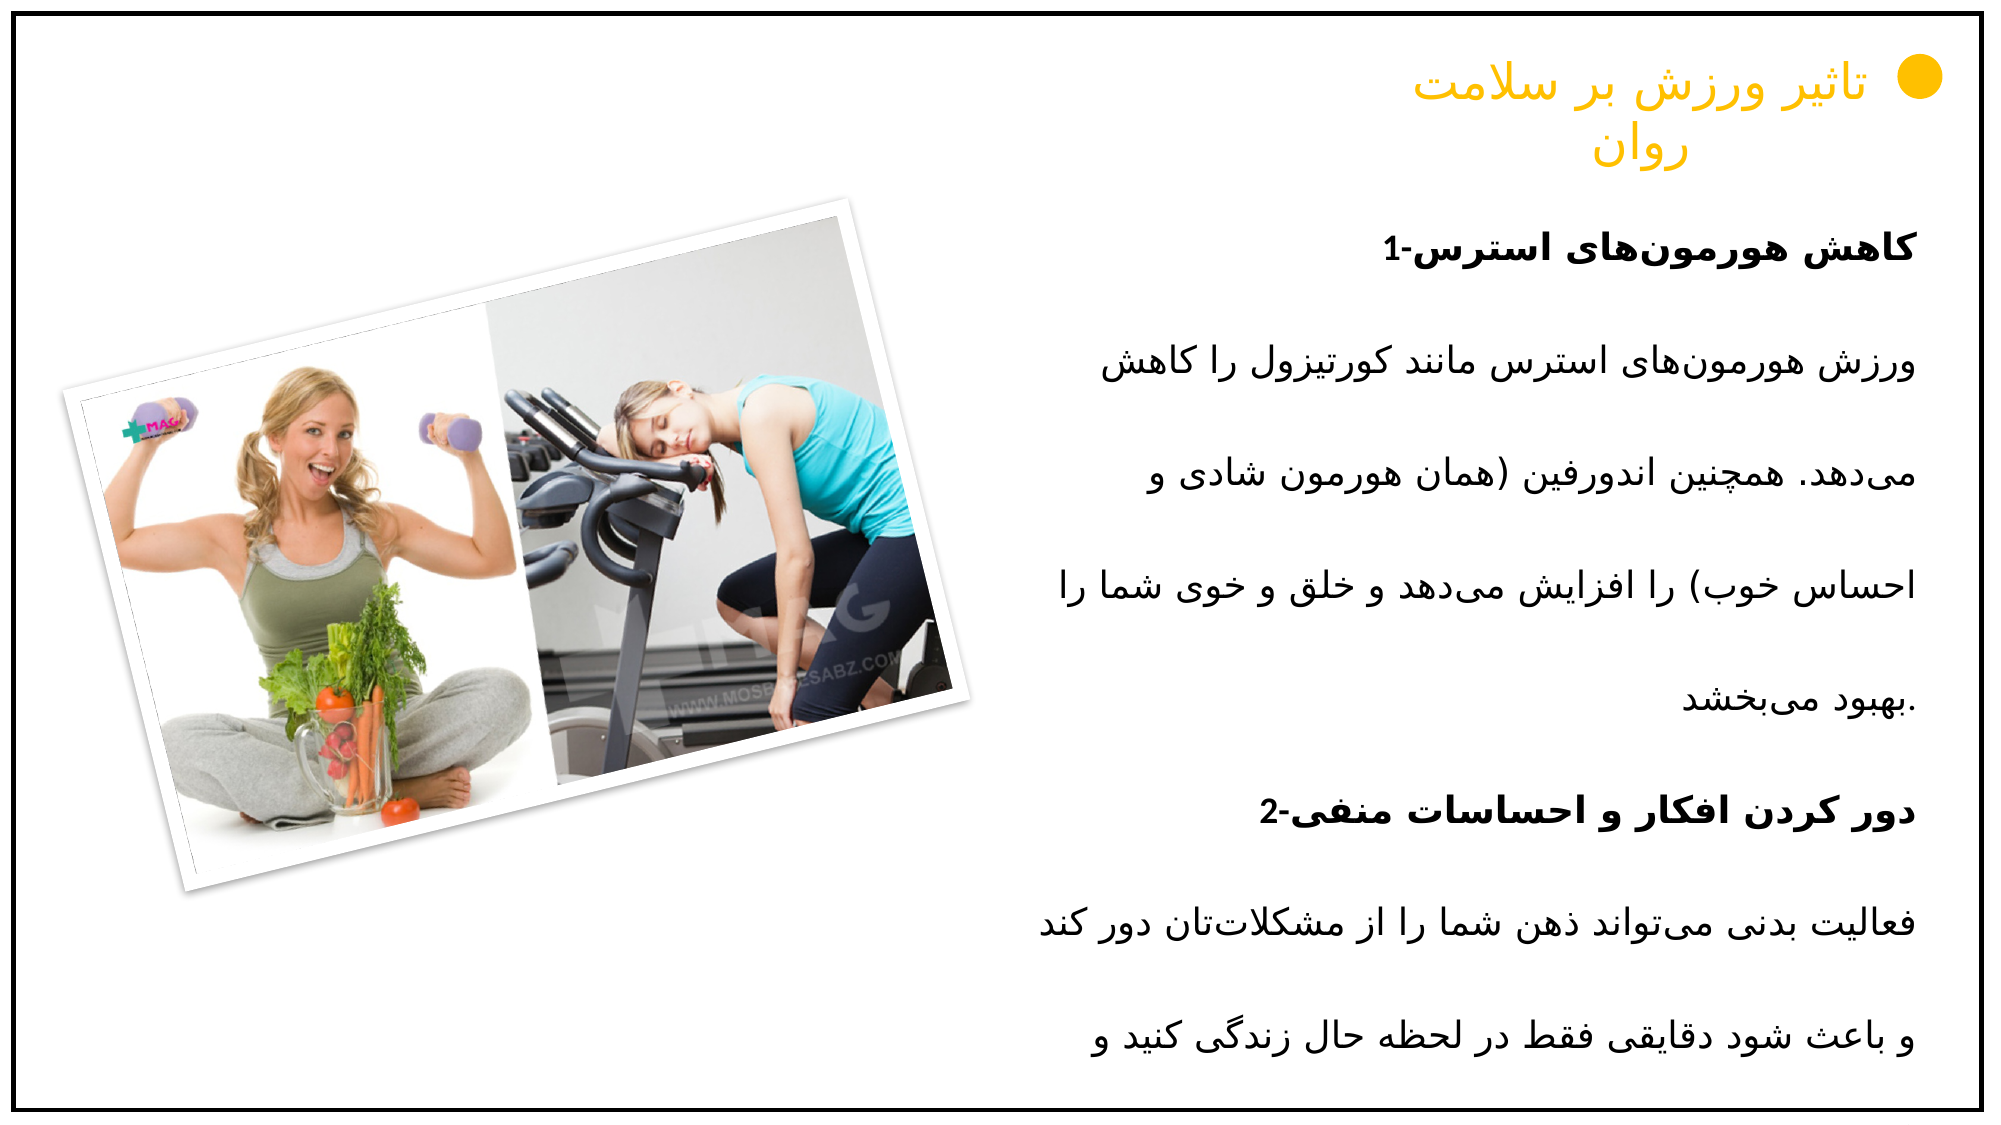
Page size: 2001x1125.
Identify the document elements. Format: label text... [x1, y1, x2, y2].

text_box 1-کاهش هورمون‌های استرس ورزش هورمون‌های استرس مانند کورتیزول را کاهش می‌دهد. همچنین اندورفین (همان هورمون شادی و احساس خوب) را افزایش می‌دهد و خلق و خوی شما را بهبود می‌بخشد. 2-دور کردن افکار و احساسات منفی فعالیت بدنی می‌تواند ذهن شما را از مشکلات‌تان دور کند و باعث شود دقایقی فقط در لحظه حال زندگی کنید و آرام، شاد و پرنشاط هم باشید. [1015, 148, 1932, 1125]
picture [82, 217, 952, 873]
text_box تاثیر ورزش بر سلامت روان [1350, 42, 1932, 148]
